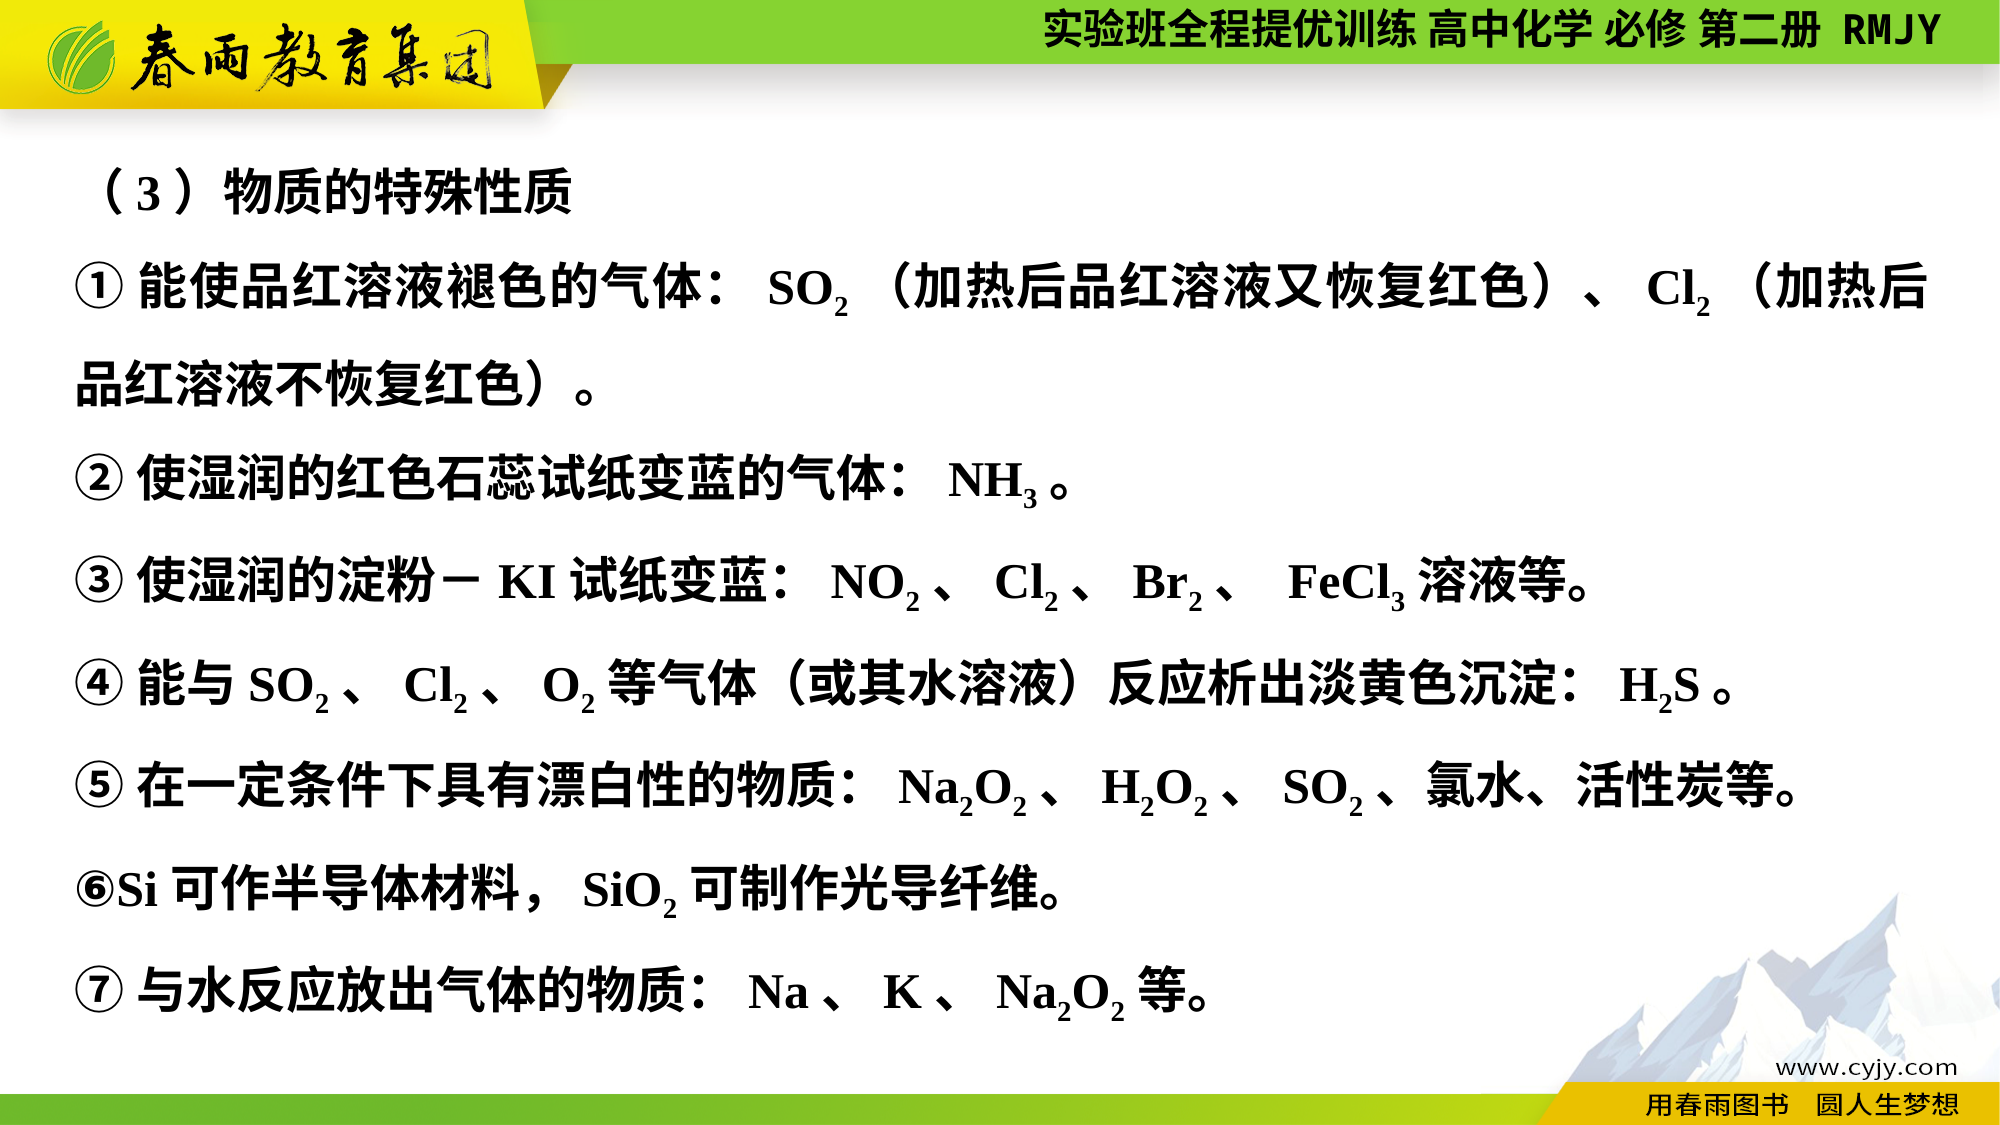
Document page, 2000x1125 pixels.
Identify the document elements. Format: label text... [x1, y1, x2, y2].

list （3）物质的特殊性质 ①能使品红溶液褪色的气体：SO2（加热后品红溶液又恢复红色）、Cl2（加热后品红溶液不恢复红色）。 ②使湿润的红色石蕊试纸变蓝的气体：NH3。 ③使湿润的淀粉－KI试纸变蓝：NO2、Cl2、Br2、 FeCl3溶液等。 ④能与SO2、Cl2、O2等气体（或其水溶液）反应析出淡黄色沉淀：H2S。 ⑤在一定条件下具有漂白性的物质：Na2O2、H2O2、SO2、氯水、活性炭等。 ⑥Si可作半导体材料，SiO2可制作光导纤维。 ⑦与水反应放出气体的物质：Na、K、Na2O2等。 [59, 122, 1944, 956]
picture [0, 0, 2000, 1125]
